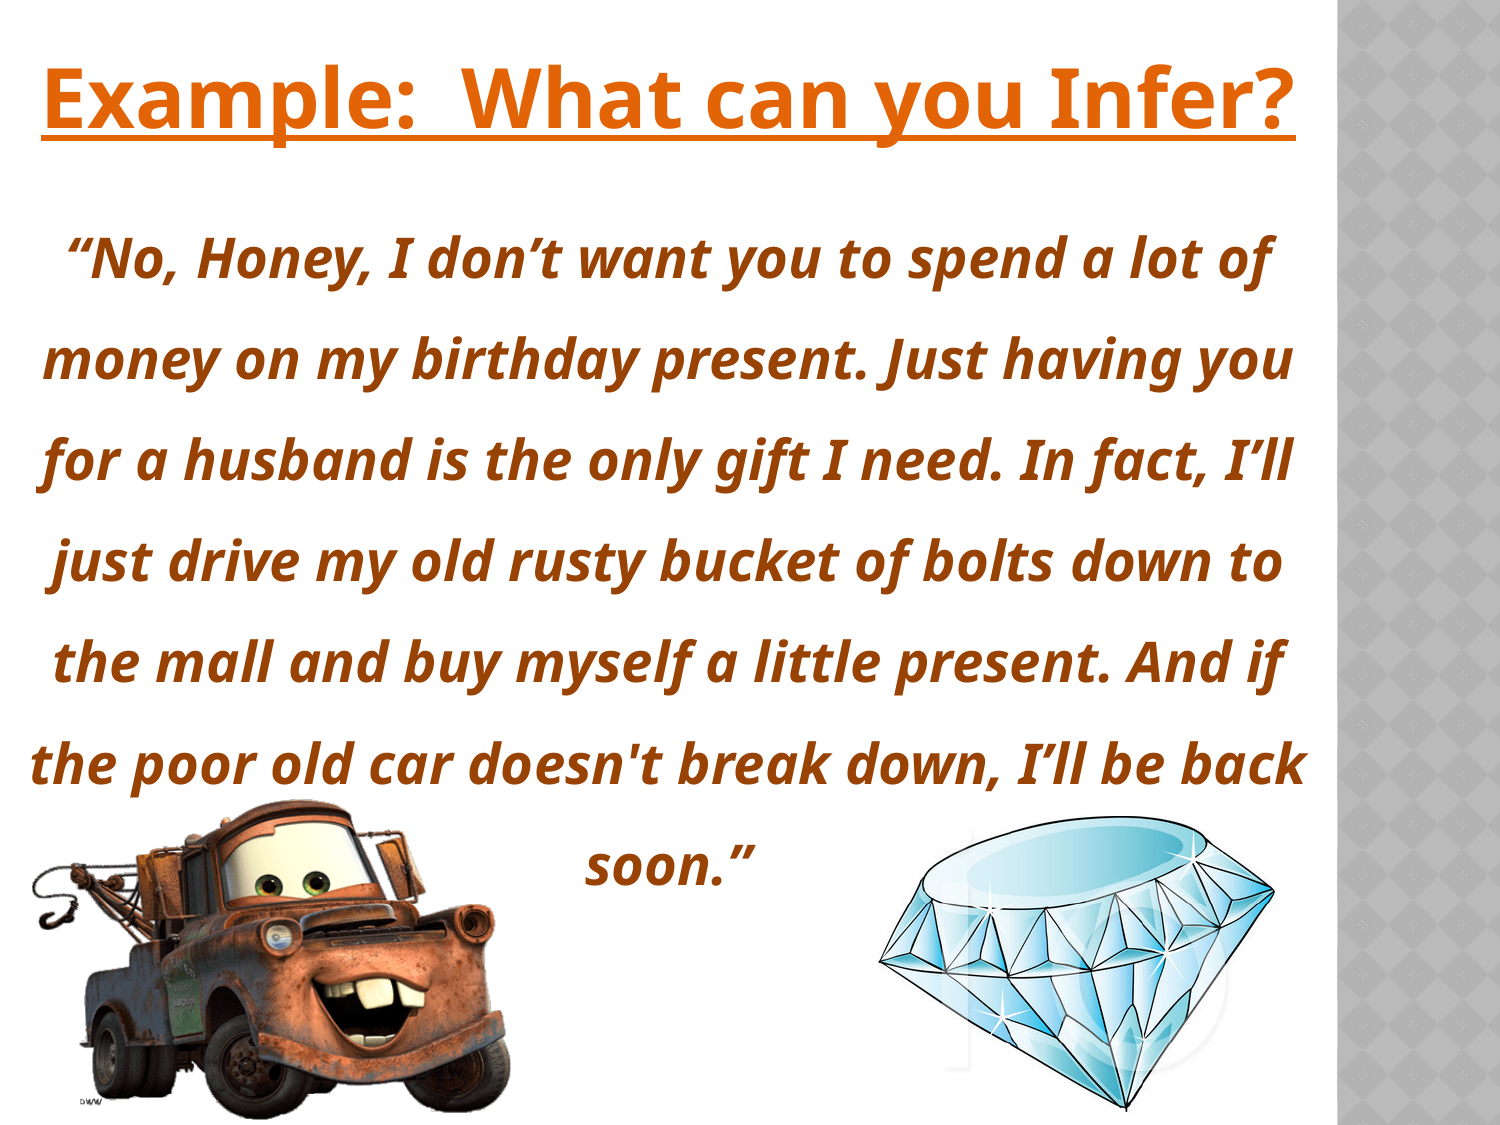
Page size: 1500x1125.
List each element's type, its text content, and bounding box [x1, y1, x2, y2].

picture [878, 801, 1276, 1116]
text_box “No, Honey, I don’t want you to spend a lot of money on my birthday present. Just having you for a husband is the only gift I need. In fact, I’ll just drive my old rusty bucket of bolts down to the mall and buy myself a little present. And if the poor old car doesn't break down, I’ll be back soon.” [0, 180, 1338, 904]
picture [24, 799, 513, 1121]
text_box Example: What can you Infer? [0, 37, 1338, 153]
